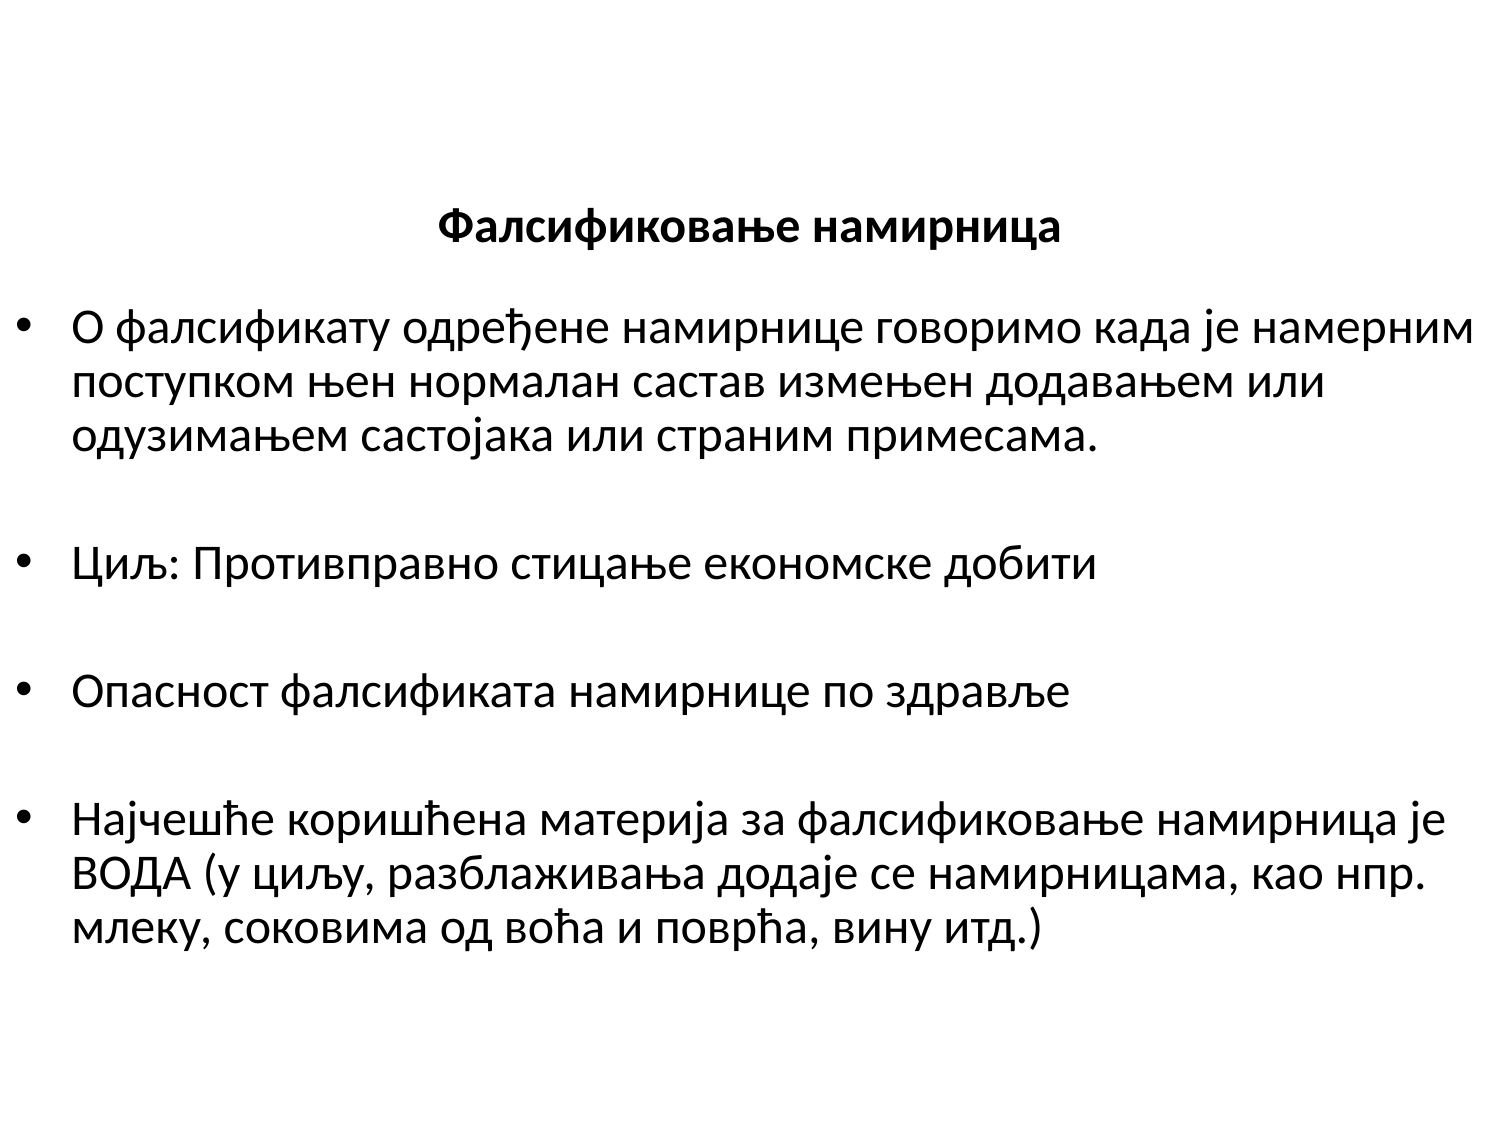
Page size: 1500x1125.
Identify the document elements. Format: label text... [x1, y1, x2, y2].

title Фалсификовање намирница [0, 184, 1500, 260]
list О фалсификату одређене намирнице говоримо када је намерним поступком њен нормалан састав измењен додавањем или одузимањем састојака или страним примесама. Циљ: Противправно стицање економске добити Опасност фалсификата намирнице по здравље Најчешће коришћена материја за фалсификовање намирница је ВОДА (у циљу, разблаживања додаје се намирницама, као нпр. млеку, соковима од воћа и поврћа, вину итд.) [0, 292, 1500, 1106]
